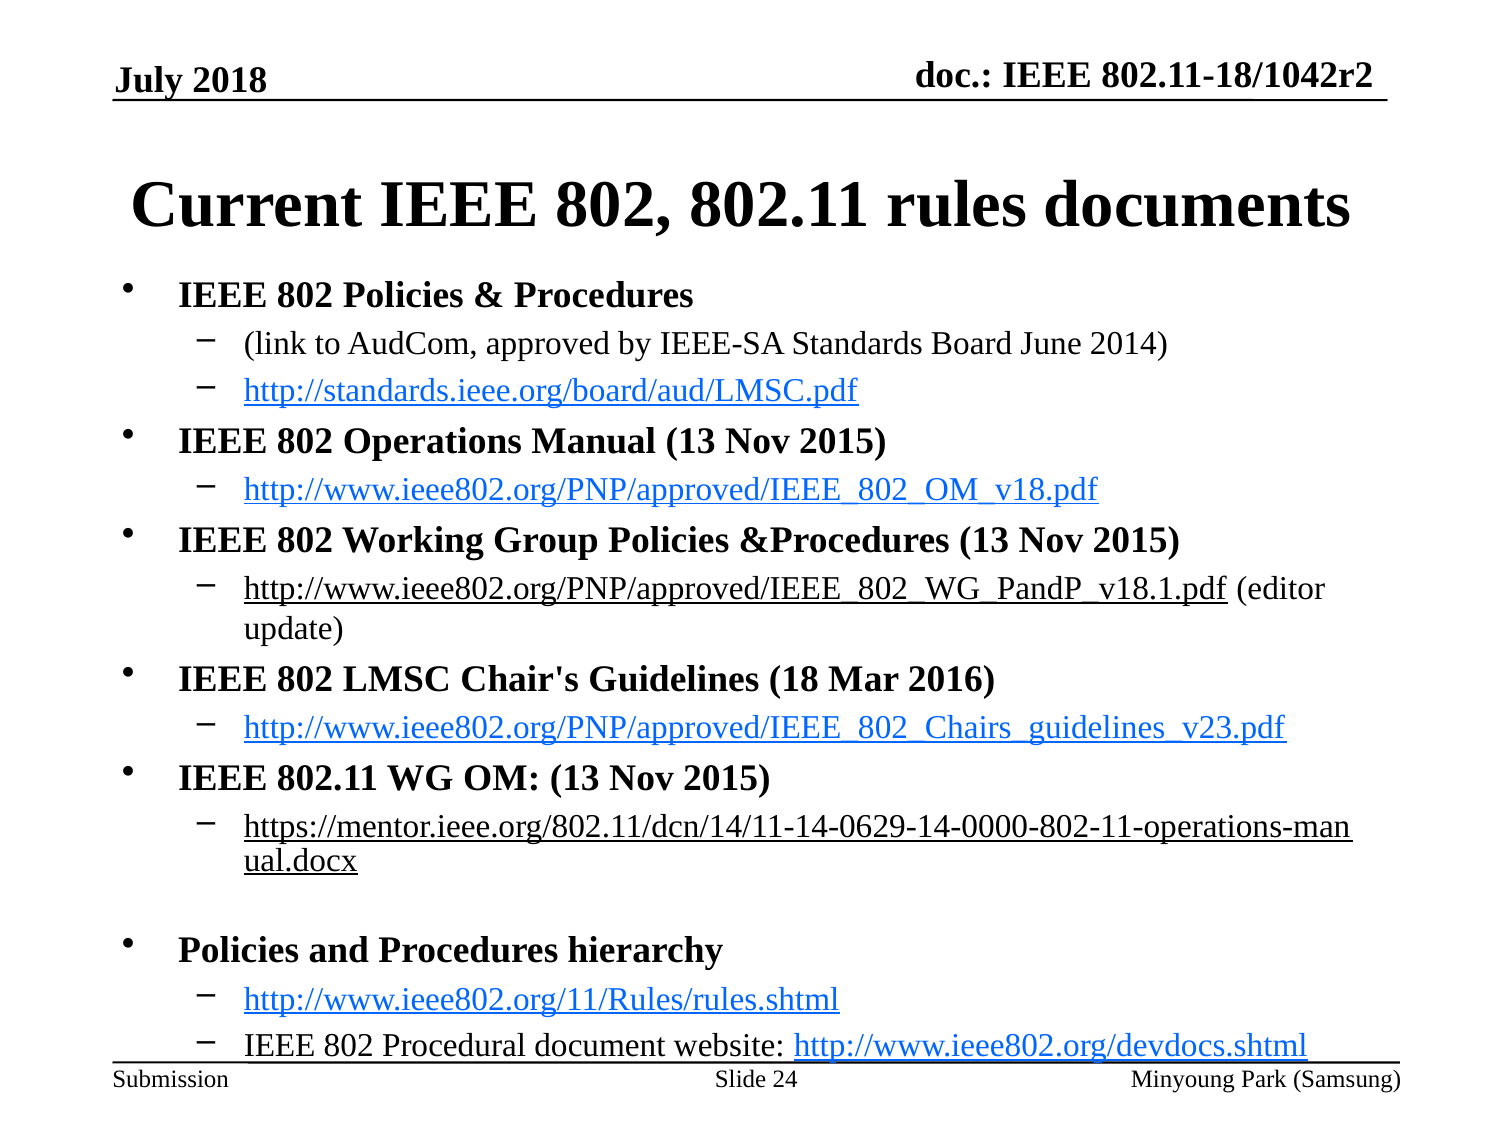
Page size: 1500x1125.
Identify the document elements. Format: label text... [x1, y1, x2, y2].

slide_number Slide 24 [712, 1061, 800, 1093]
list IEEE 802 Policies & Procedures (link to AudCom, approved by IEEE-SA Standards Board June 2014) http://standards.ieee.org/board/aud/LMSC.pdf IEEE 802 Operations Manual (13 Nov 2015) http://www.ieee802.org/PNP/approved/IEEE_802_OM_v18.pdf IEEE 802 Working Group Policies &Procedures (13 Nov 2015) http://www.ieee802.org/PNP/approved/IEEE_802_WG_PandP_v18.1.pdf (editor update) IEEE 802 LMSC Chair's Guidelines (18 Mar 2016) http://www.ieee802.org/PNP/approved/IEEE_802_Chairs_guidelines_v23.pdf IEEE 802.11 WG OM: (13 Nov 2015) https://mentor.ieee.org/802.11/dcn/14/11-14-0629-14-0000-802-11-operations-manual.docx Policies and Procedures hierarchy http://www.ieee802.org/11/Rules/rules.shtml IEEE 802 Procedural document website: http://www.ieee802.org/devdocs.shtml [106, 262, 1382, 938]
title Current IEEE 802, 802.11 rules documents [112, 112, 1388, 288]
footer Minyoung Park (Samsung) [949, 1061, 1402, 1093]
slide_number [114, 54, 335, 101]
